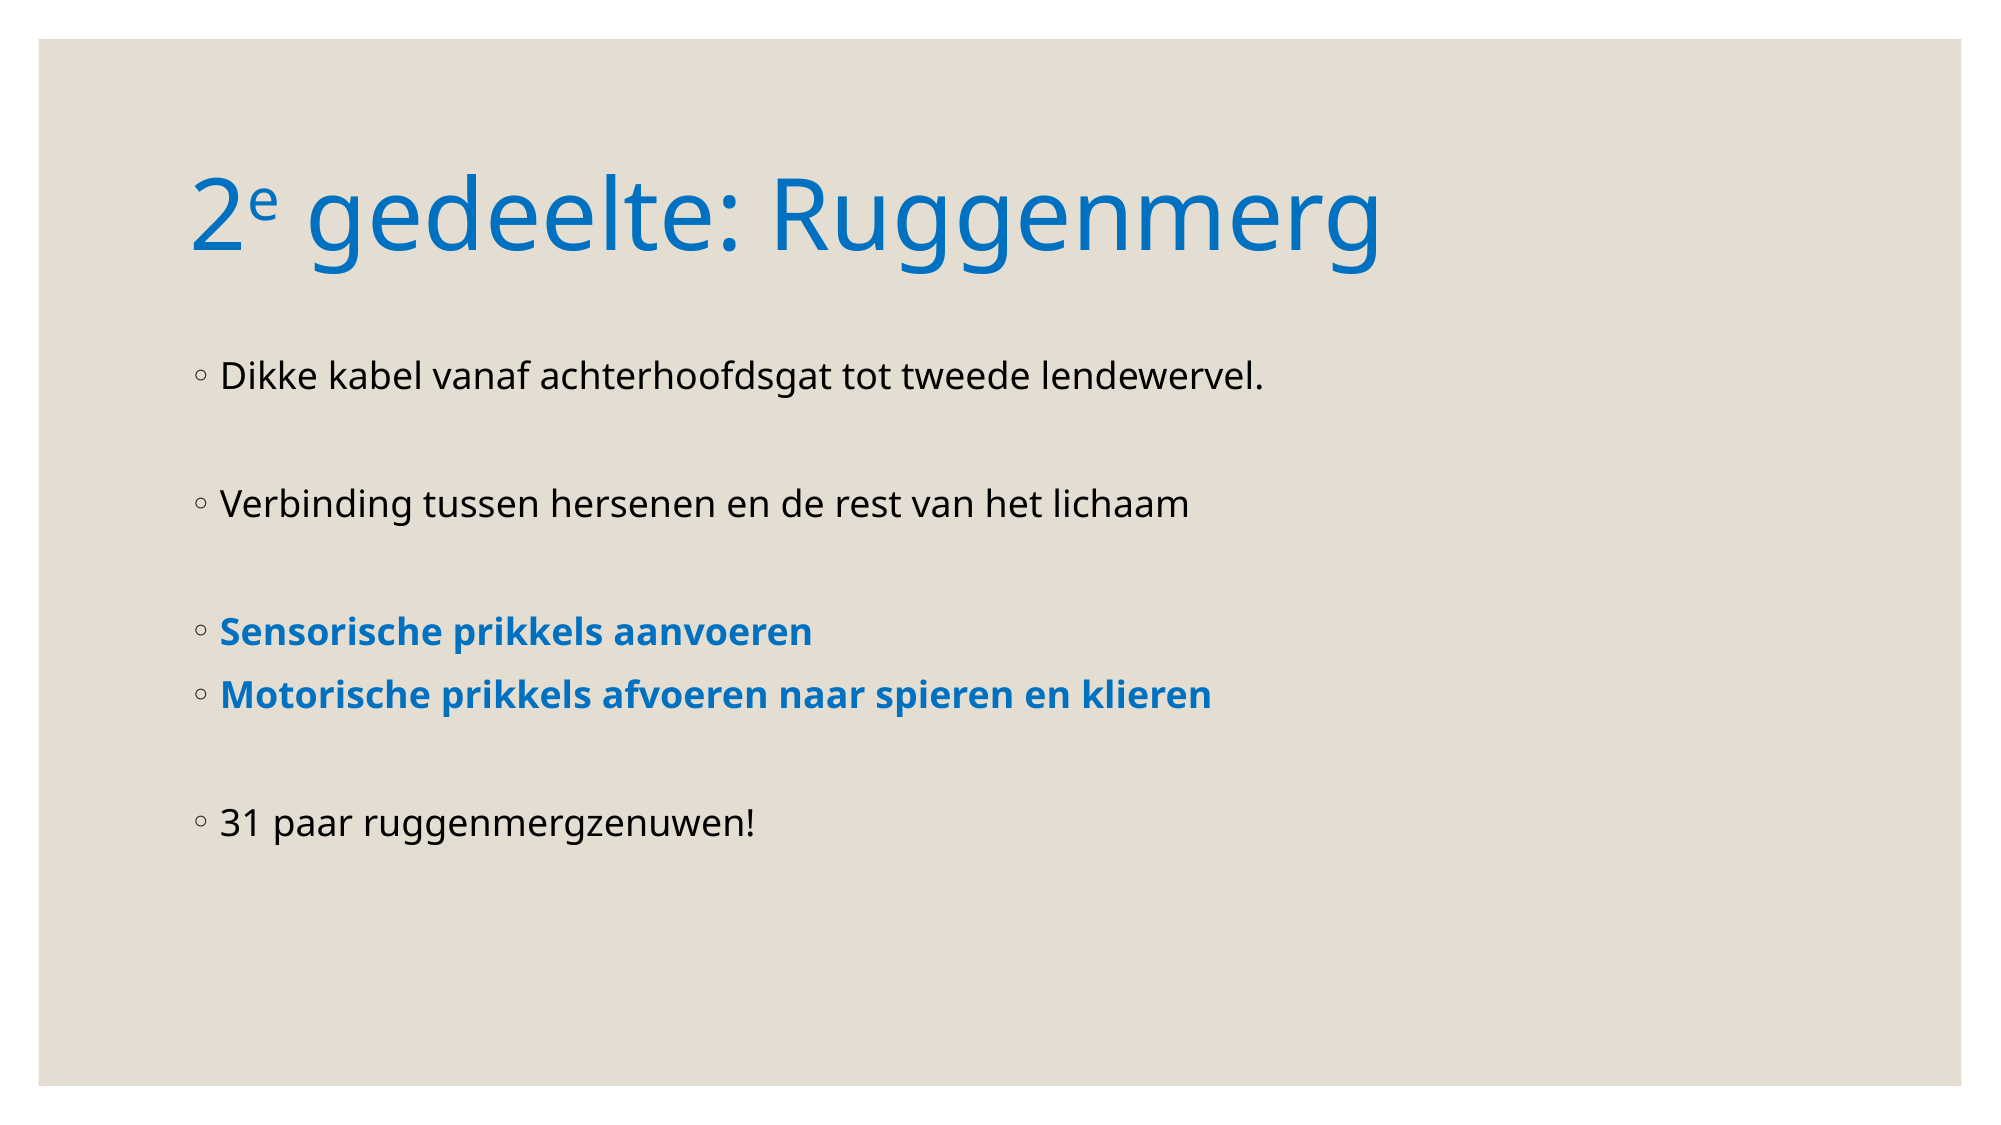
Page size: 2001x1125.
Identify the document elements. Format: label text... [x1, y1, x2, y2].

title 2e gedeelte: Ruggenmerg [174, 105, 1825, 331]
list Dikke kabel vanaf achterhoofdsgat tot tweede lendewervel. Verbinding tussen hersenen en de rest van het lichaam Sensorische prikkels aanvoeren Motorische prikkels afvoeren naar spieren en klieren 31 paar ruggenmergzenuwen! [174, 345, 1825, 990]
